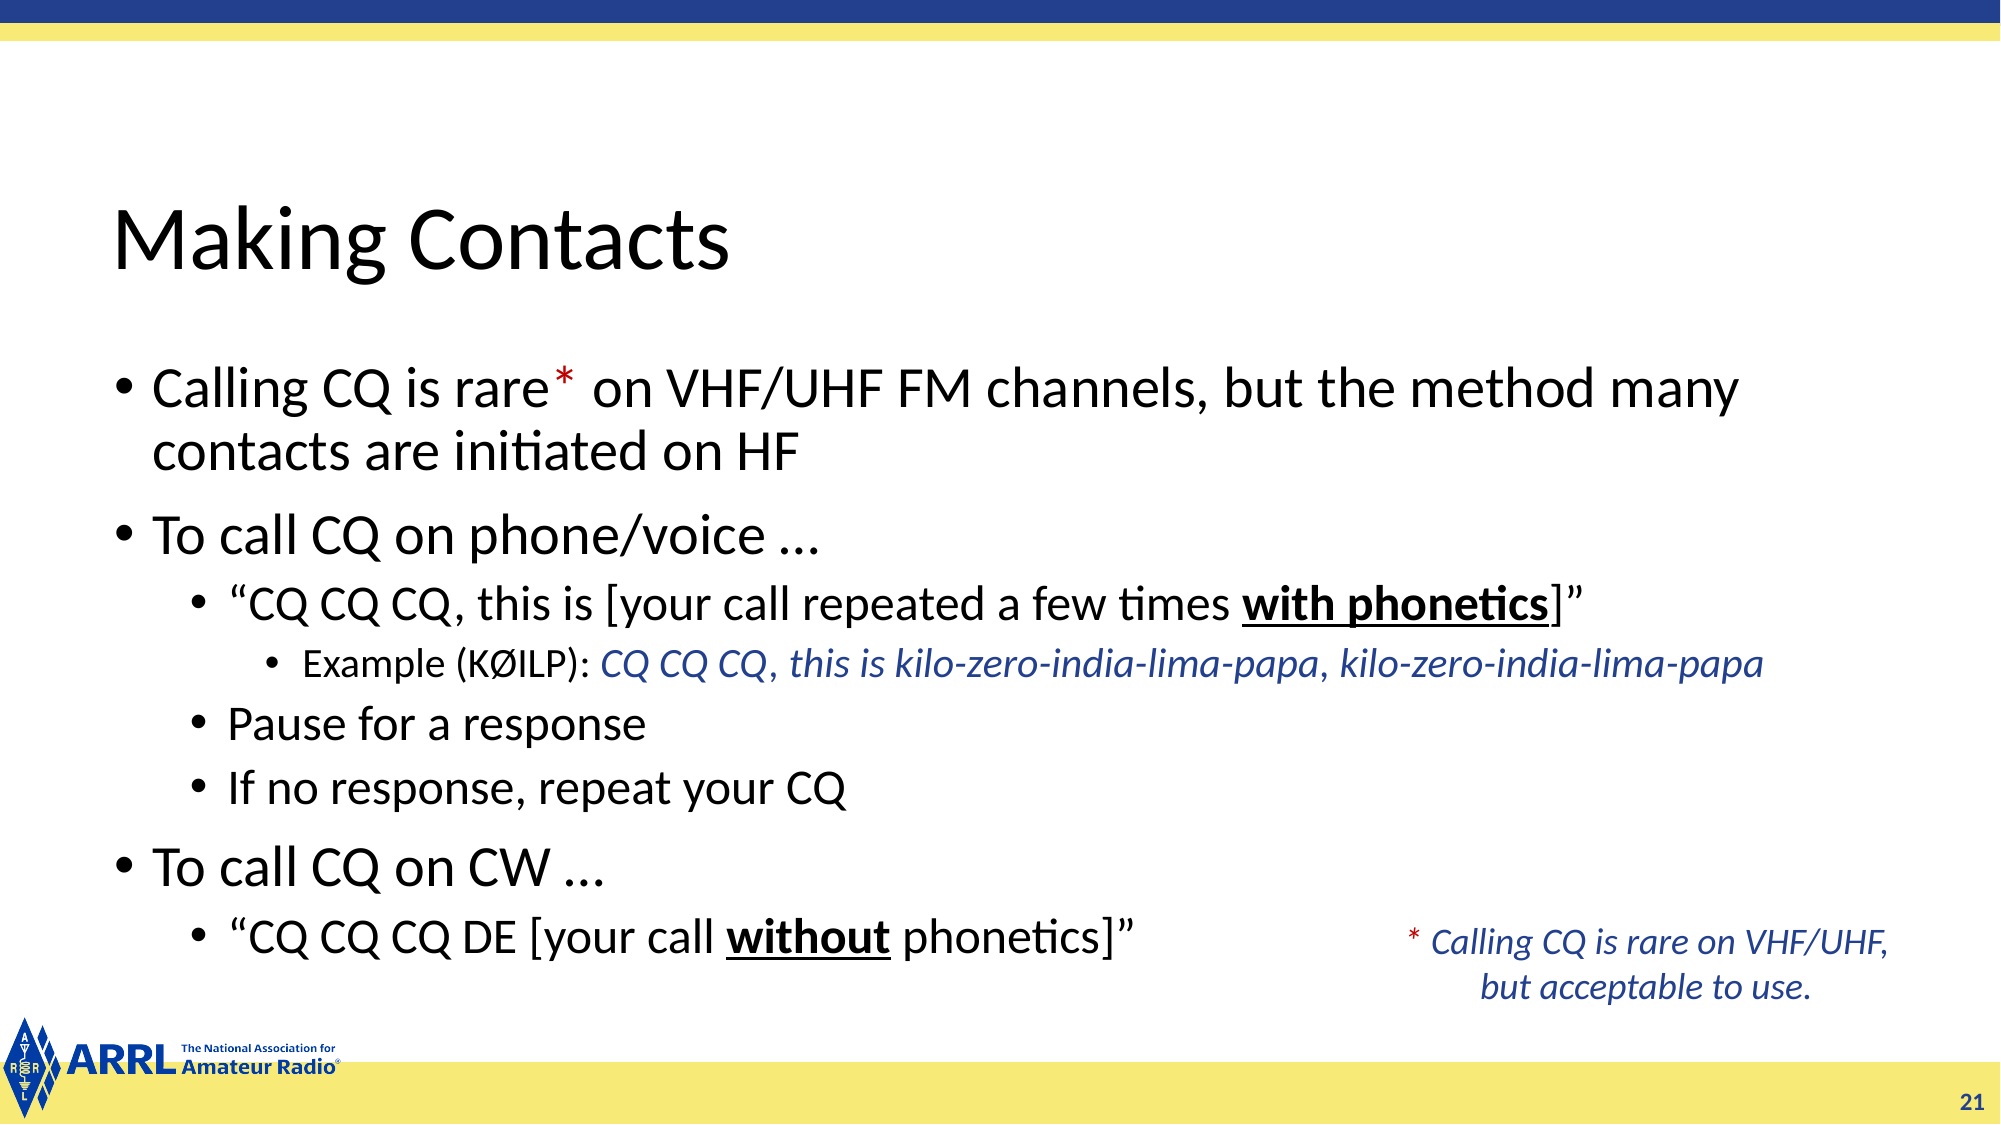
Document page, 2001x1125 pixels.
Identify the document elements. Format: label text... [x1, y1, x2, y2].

text_box * Calling CQ is rare on VHF/UHF, but acceptable to use. [1371, 909, 1922, 1014]
picture [1, 1015, 342, 1121]
title Making Contacts [96, 182, 1897, 327]
list Calling CQ is rare* on VHF/UHF FM channels, but the method many contacts are initiated on HF To call CQ on phone/voice … “CQ CQ CQ, this is [your call repeated a few times with phonetics]” Example (KØILP): CQ CQ CQ, this is kilo-zero-india-lima-papa, kilo-zero-india-lima-papa Pause for a response If no response, repeat your CQ To call CQ on CW … “CQ CQ CQ DE [your call without phonetics]” [99, 350, 1900, 1037]
